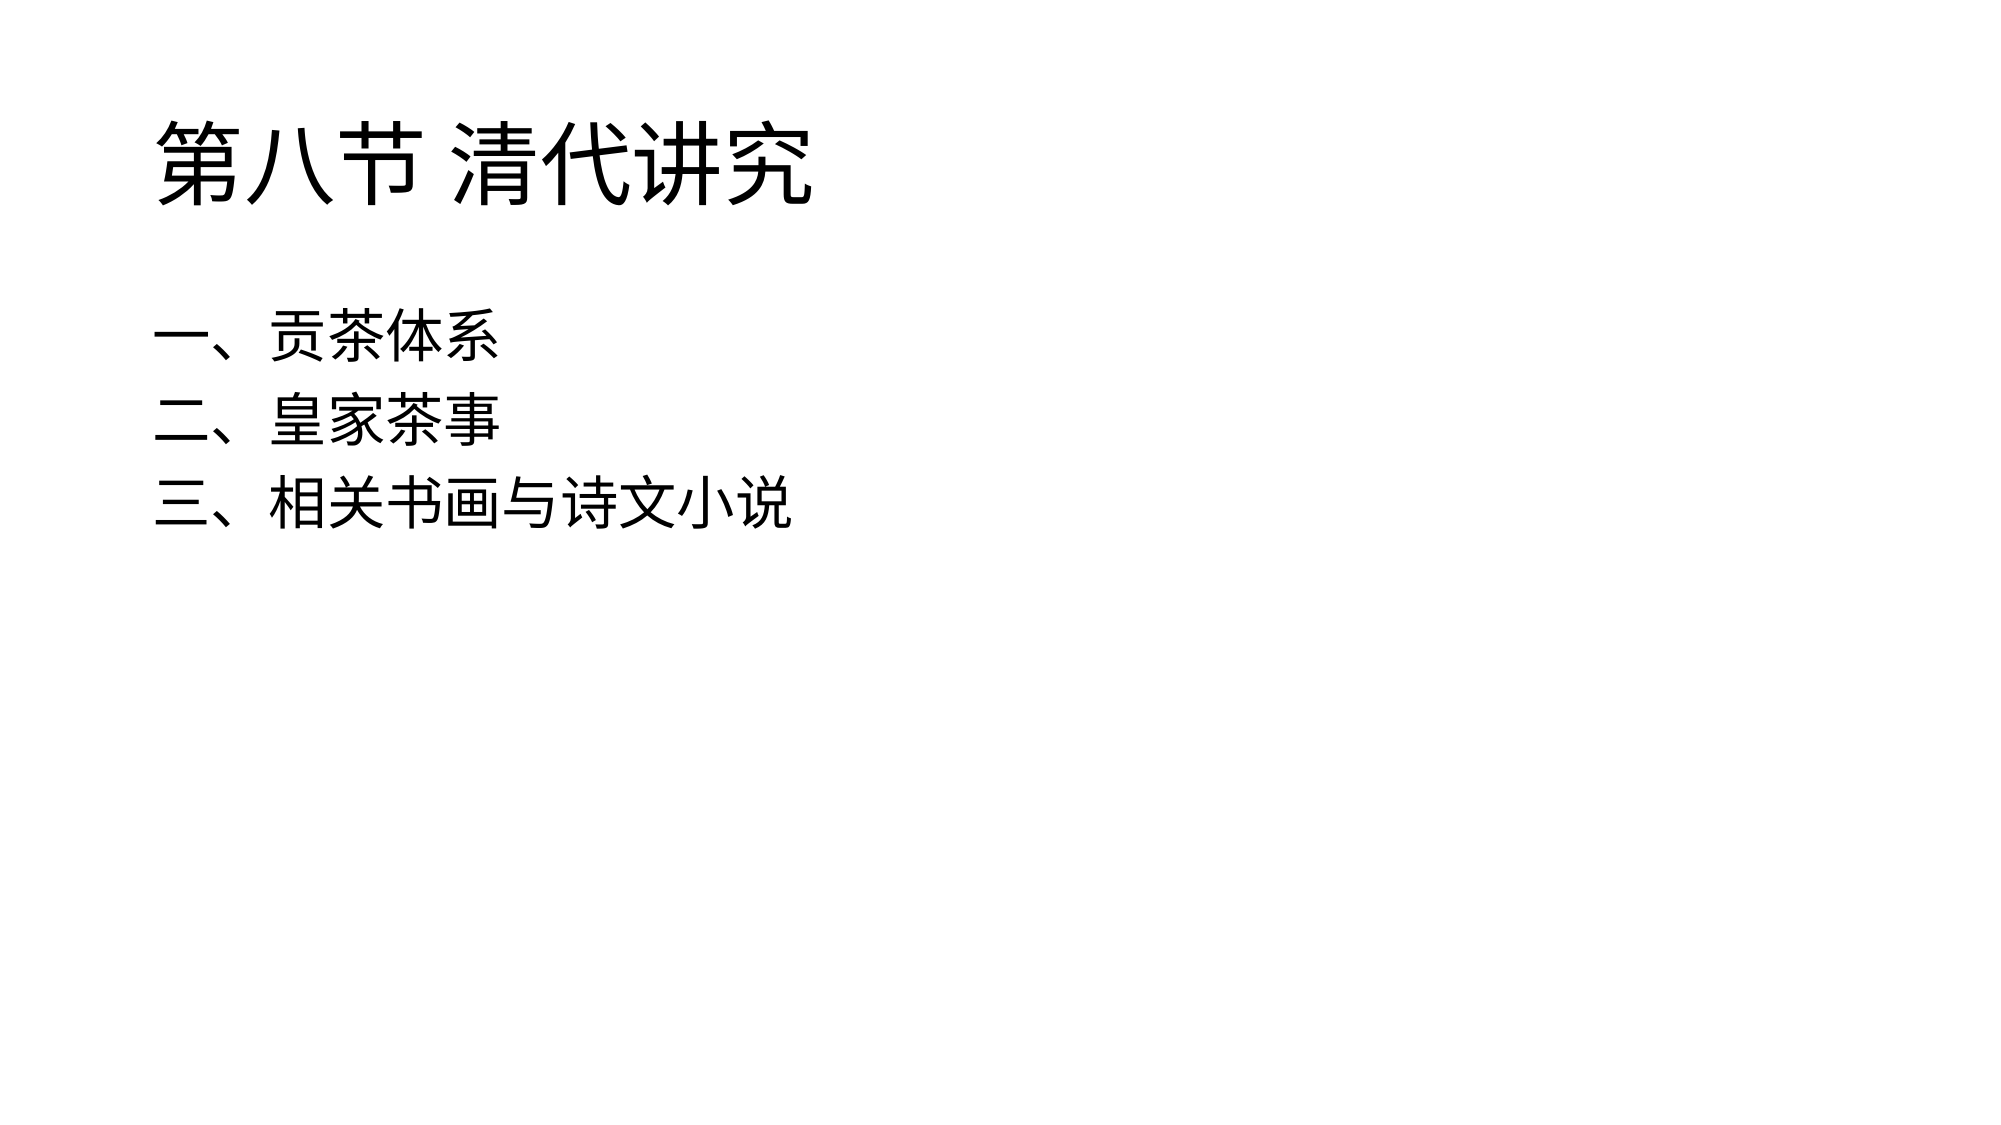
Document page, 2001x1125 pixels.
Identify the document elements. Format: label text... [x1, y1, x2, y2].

list 一、贡茶体系 二、皇家茶事 三、相关书画与诗文小说 [137, 299, 1863, 1014]
title 第八节 清代讲究 [137, 59, 1863, 278]
